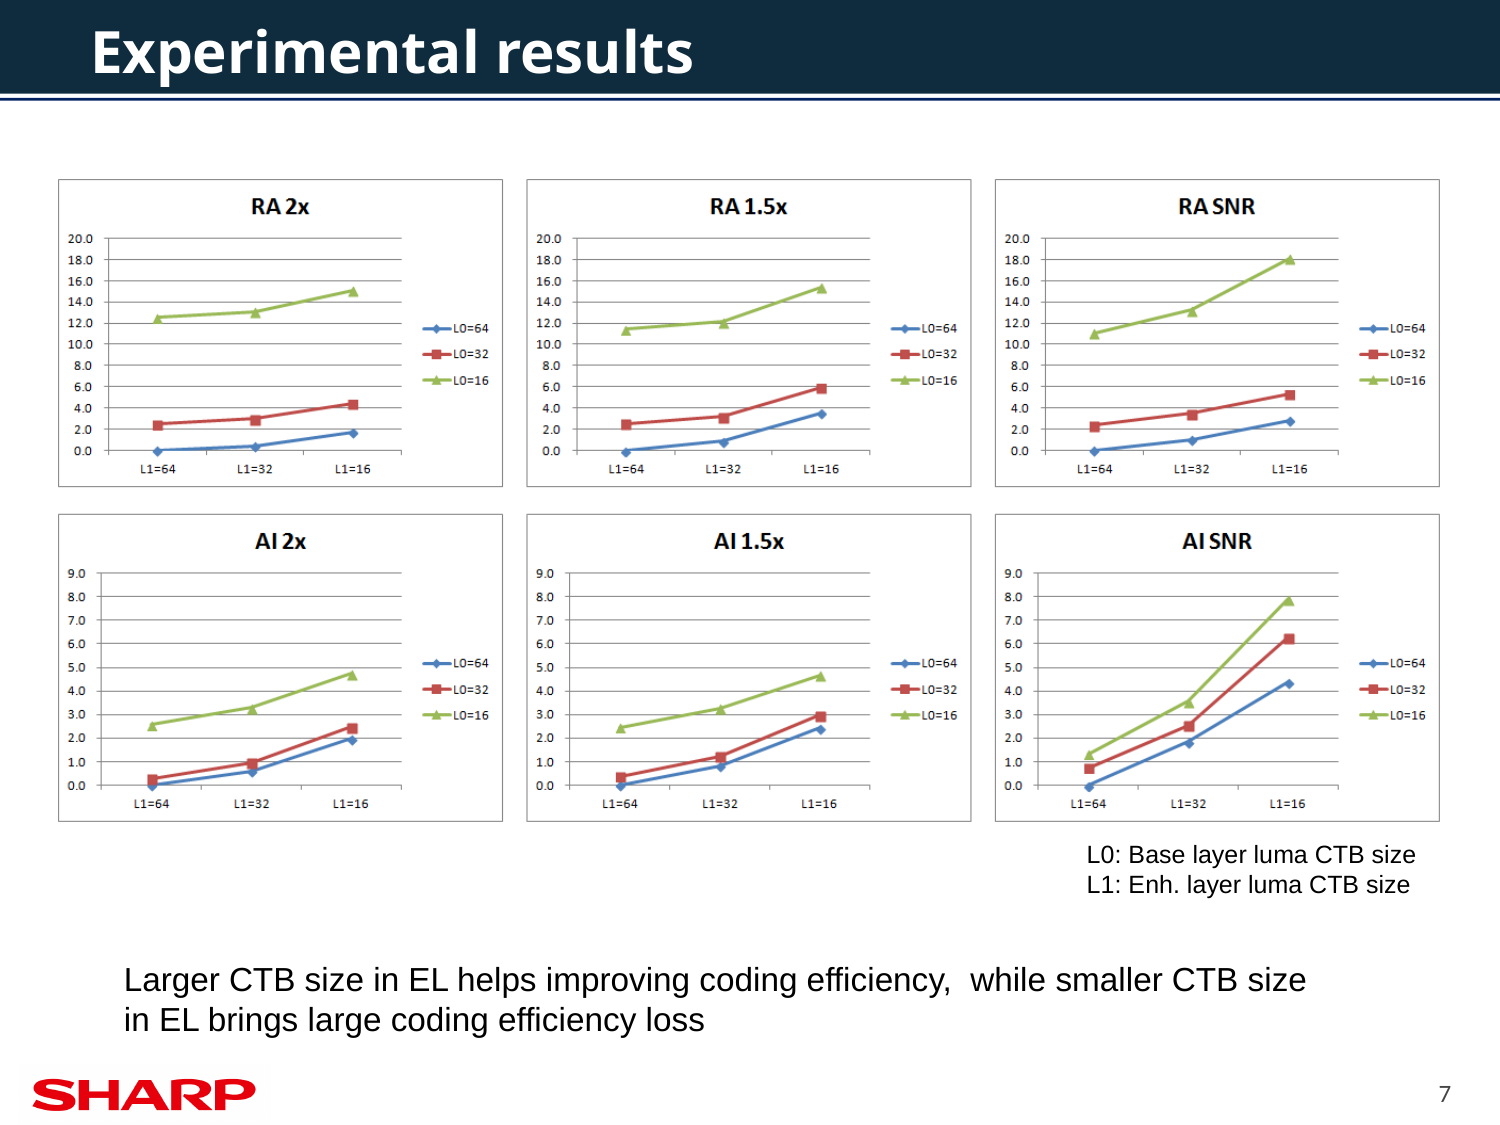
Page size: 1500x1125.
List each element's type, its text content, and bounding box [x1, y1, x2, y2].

text_box L0: Base layer luma CTB size L1: Enh. layer luma CTB size [1080, 832, 1483, 905]
text_box Larger CTB size in EL helps improving coding efficiency, while smaller CTB size in EL brings large coding efficiency loss [117, 952, 1341, 1044]
picture [17, 1064, 271, 1125]
picture [57, 178, 1442, 823]
slide_number 7 [1345, 1062, 1467, 1108]
title Experimental results [74, 15, 1426, 85]
